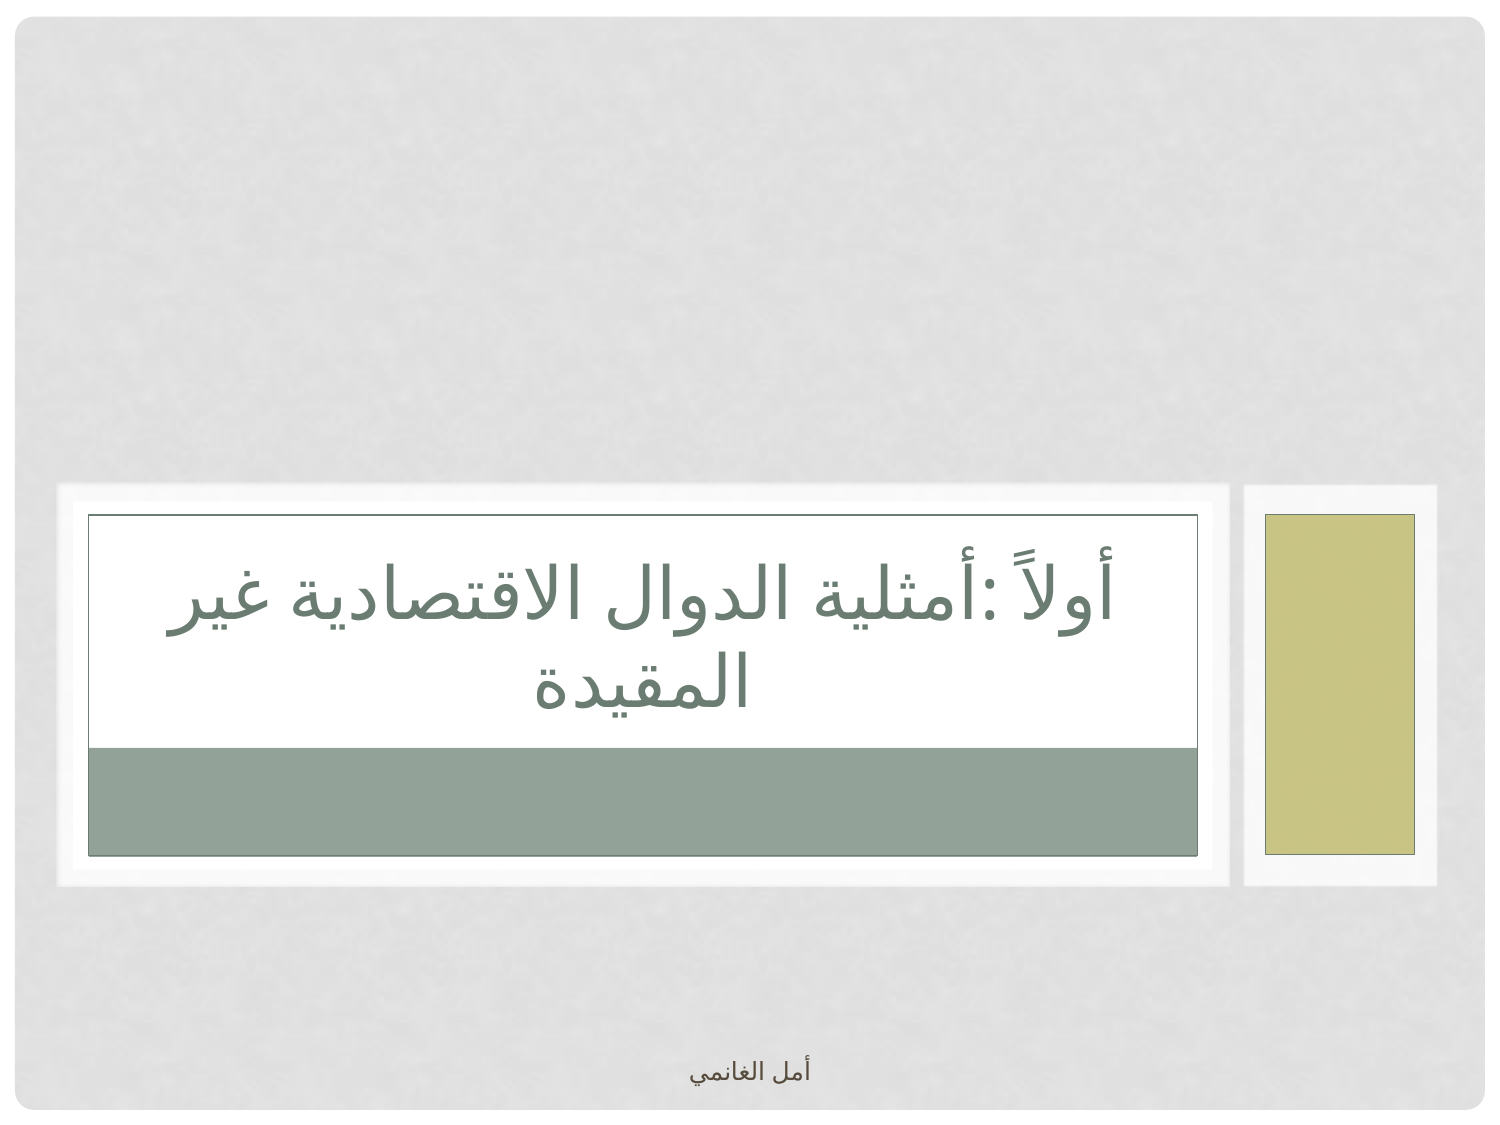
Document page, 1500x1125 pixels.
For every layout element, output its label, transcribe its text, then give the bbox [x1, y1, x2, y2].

title أولاً :أمثلية الدوال الاقتصادية غير المقيدة [99, 529, 1187, 730]
footer أمل الغانمي [512, 1042, 988, 1103]
